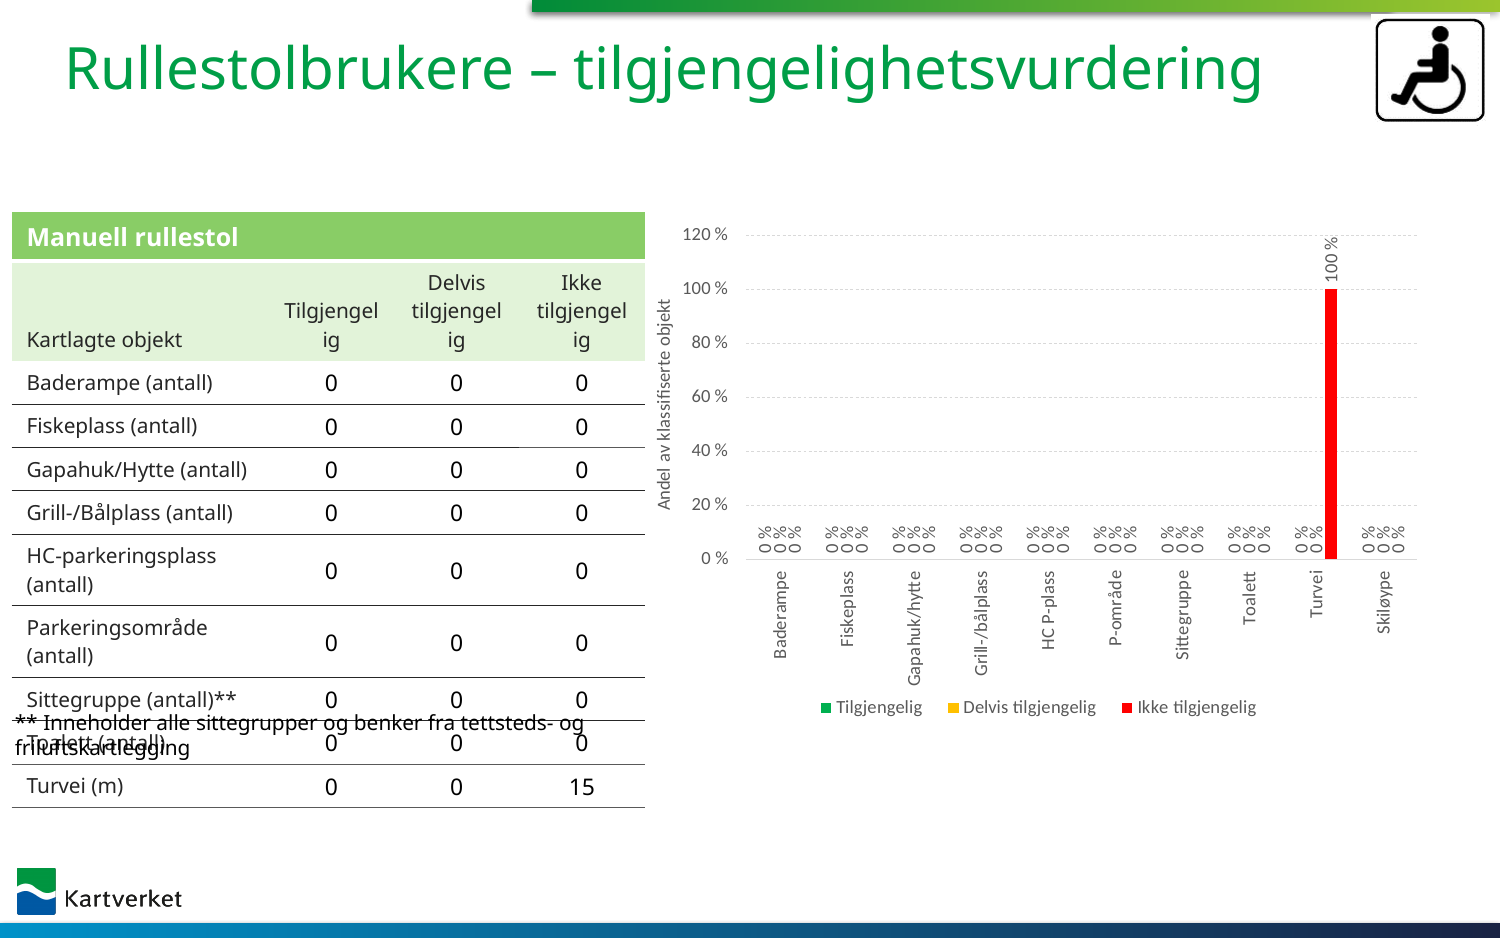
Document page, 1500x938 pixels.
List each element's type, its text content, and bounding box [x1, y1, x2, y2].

table_cell Fiskeplass (antall) [12, 405, 269, 447]
table_header Manuell rullestol [12, 212, 645, 259]
table_cell 0 [519, 606, 638, 677]
table_cell 0 [519, 491, 638, 534]
table_cell 0 [269, 491, 394, 534]
table_cell 0 [269, 361, 394, 404]
table_cell 0 [269, 768, 394, 807]
picture [643, 218, 1427, 728]
table_cell 0 [394, 491, 519, 534]
table_cell 0 [519, 361, 638, 404]
table_cell 0 [269, 448, 394, 490]
table_cell 15 [519, 768, 645, 807]
table_cell Gapahuk/Hytte (antall) [12, 448, 269, 490]
picture [1371, 13, 1491, 127]
table_cell 0 [394, 405, 519, 447]
table_cell 0 [519, 405, 638, 447]
table_cell 0 [269, 678, 394, 702]
table_cell Kartlagte objekt [12, 263, 269, 361]
table_cell Turvei (m) [12, 768, 269, 807]
table_cell Ikke tilgjengelig [519, 263, 638, 361]
table_cell 0 [269, 405, 394, 447]
table_cell Parkeringsområde (antall) [12, 606, 269, 677]
table_cell 0 [394, 606, 519, 677]
table_cell 0 [394, 678, 519, 702]
text_box ** Inneholder alle sittegrupper og benker fra tettsteds- og friluftskartlegging [0, 702, 745, 768]
table_cell HC-parkeringsplass (antall) [12, 535, 269, 605]
table_cell 0 [394, 361, 519, 404]
table_cell Delvis tilgjengelig [394, 263, 519, 361]
table_cell 0 [394, 768, 519, 807]
table_cell 0 [519, 535, 638, 605]
table_cell 0 [519, 678, 638, 702]
table_cell 0 [269, 535, 394, 605]
table_cell Sittegruppe (antall)** [12, 678, 269, 702]
table_cell Grill-/Bålplass (antall) [12, 491, 269, 534]
table_cell 0 [394, 448, 519, 490]
table_cell Baderampe (antall) [12, 361, 269, 404]
table_cell 0 [519, 448, 638, 490]
table_cell Tilgjengelig [269, 263, 394, 361]
table_cell 0 [394, 535, 519, 605]
text_box Rullestolbrukere – tilgjengelighetsvurdering [49, 12, 1372, 109]
table_cell 0 [269, 606, 394, 677]
